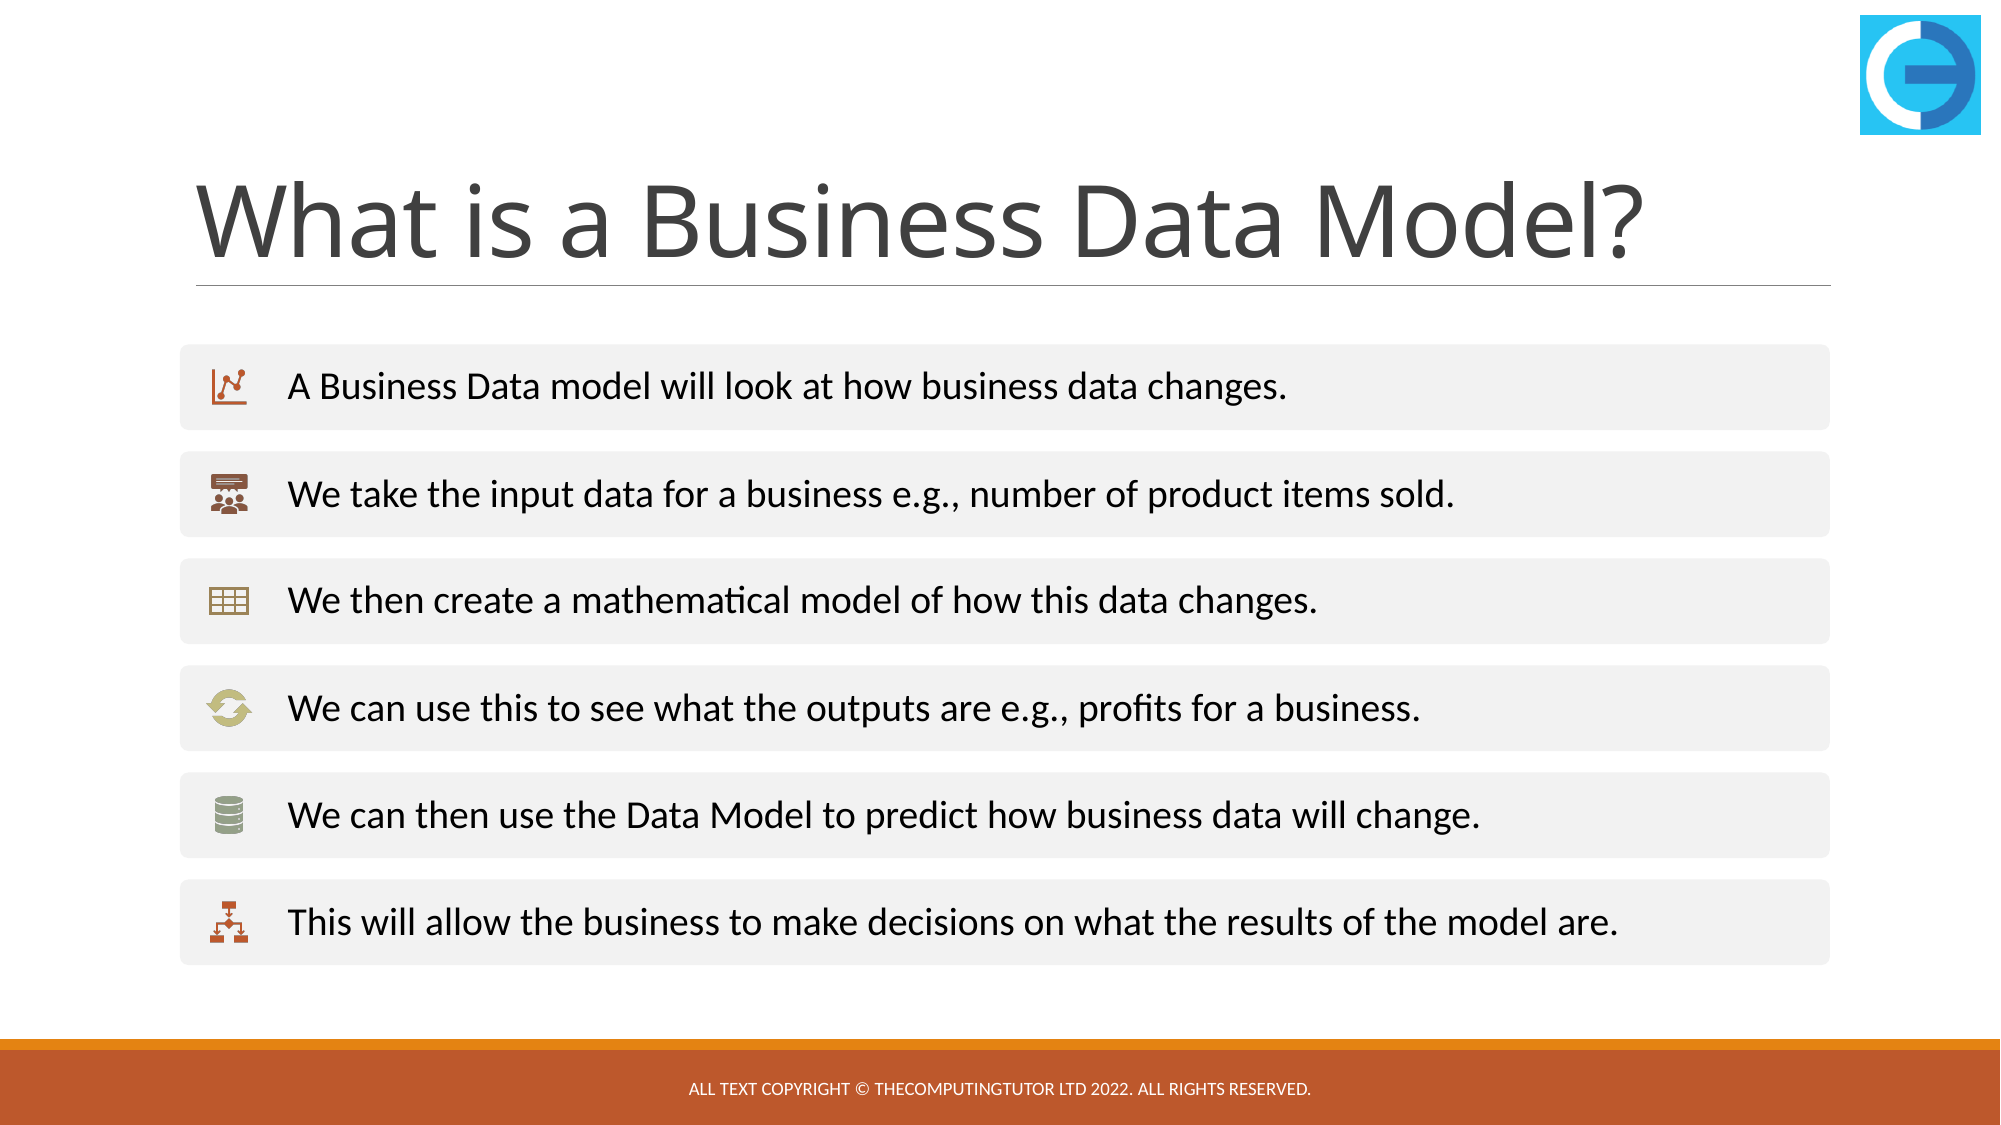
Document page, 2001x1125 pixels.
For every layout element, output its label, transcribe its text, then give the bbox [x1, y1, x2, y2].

title What is a Business Data Model? [180, 47, 1830, 285]
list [179, 343, 1831, 966]
picture [1860, 15, 1981, 135]
footer All text copyright © TheComputingTutor Ltd 2022. All rights Reserved. [604, 1059, 1396, 1120]
